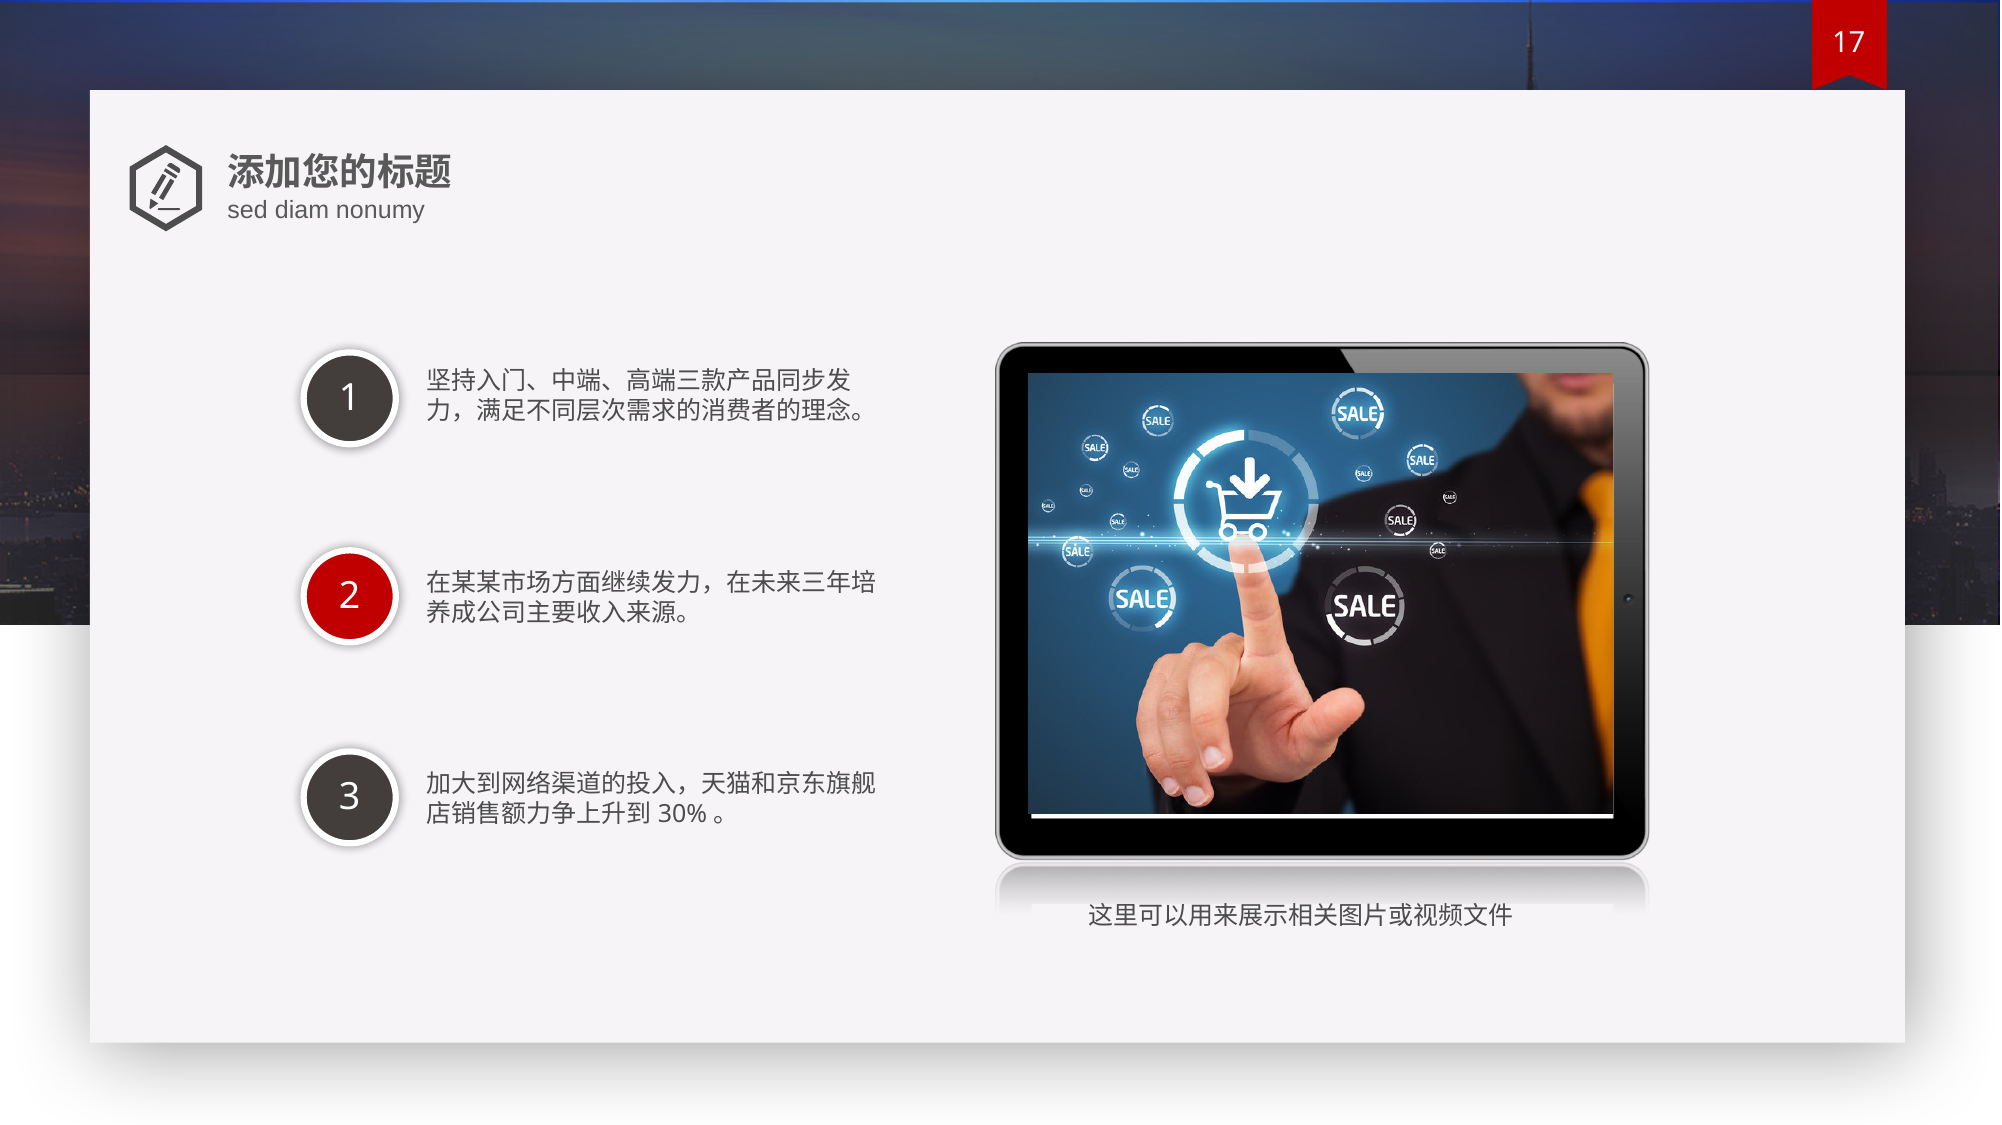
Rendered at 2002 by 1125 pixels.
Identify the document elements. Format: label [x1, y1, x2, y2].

text_box [303, 550, 911, 643]
text_box [129, 140, 470, 232]
text_box [303, 751, 911, 844]
picture [995, 341, 1651, 943]
picture [1888, 0, 2000, 625]
text_box [303, 352, 911, 445]
